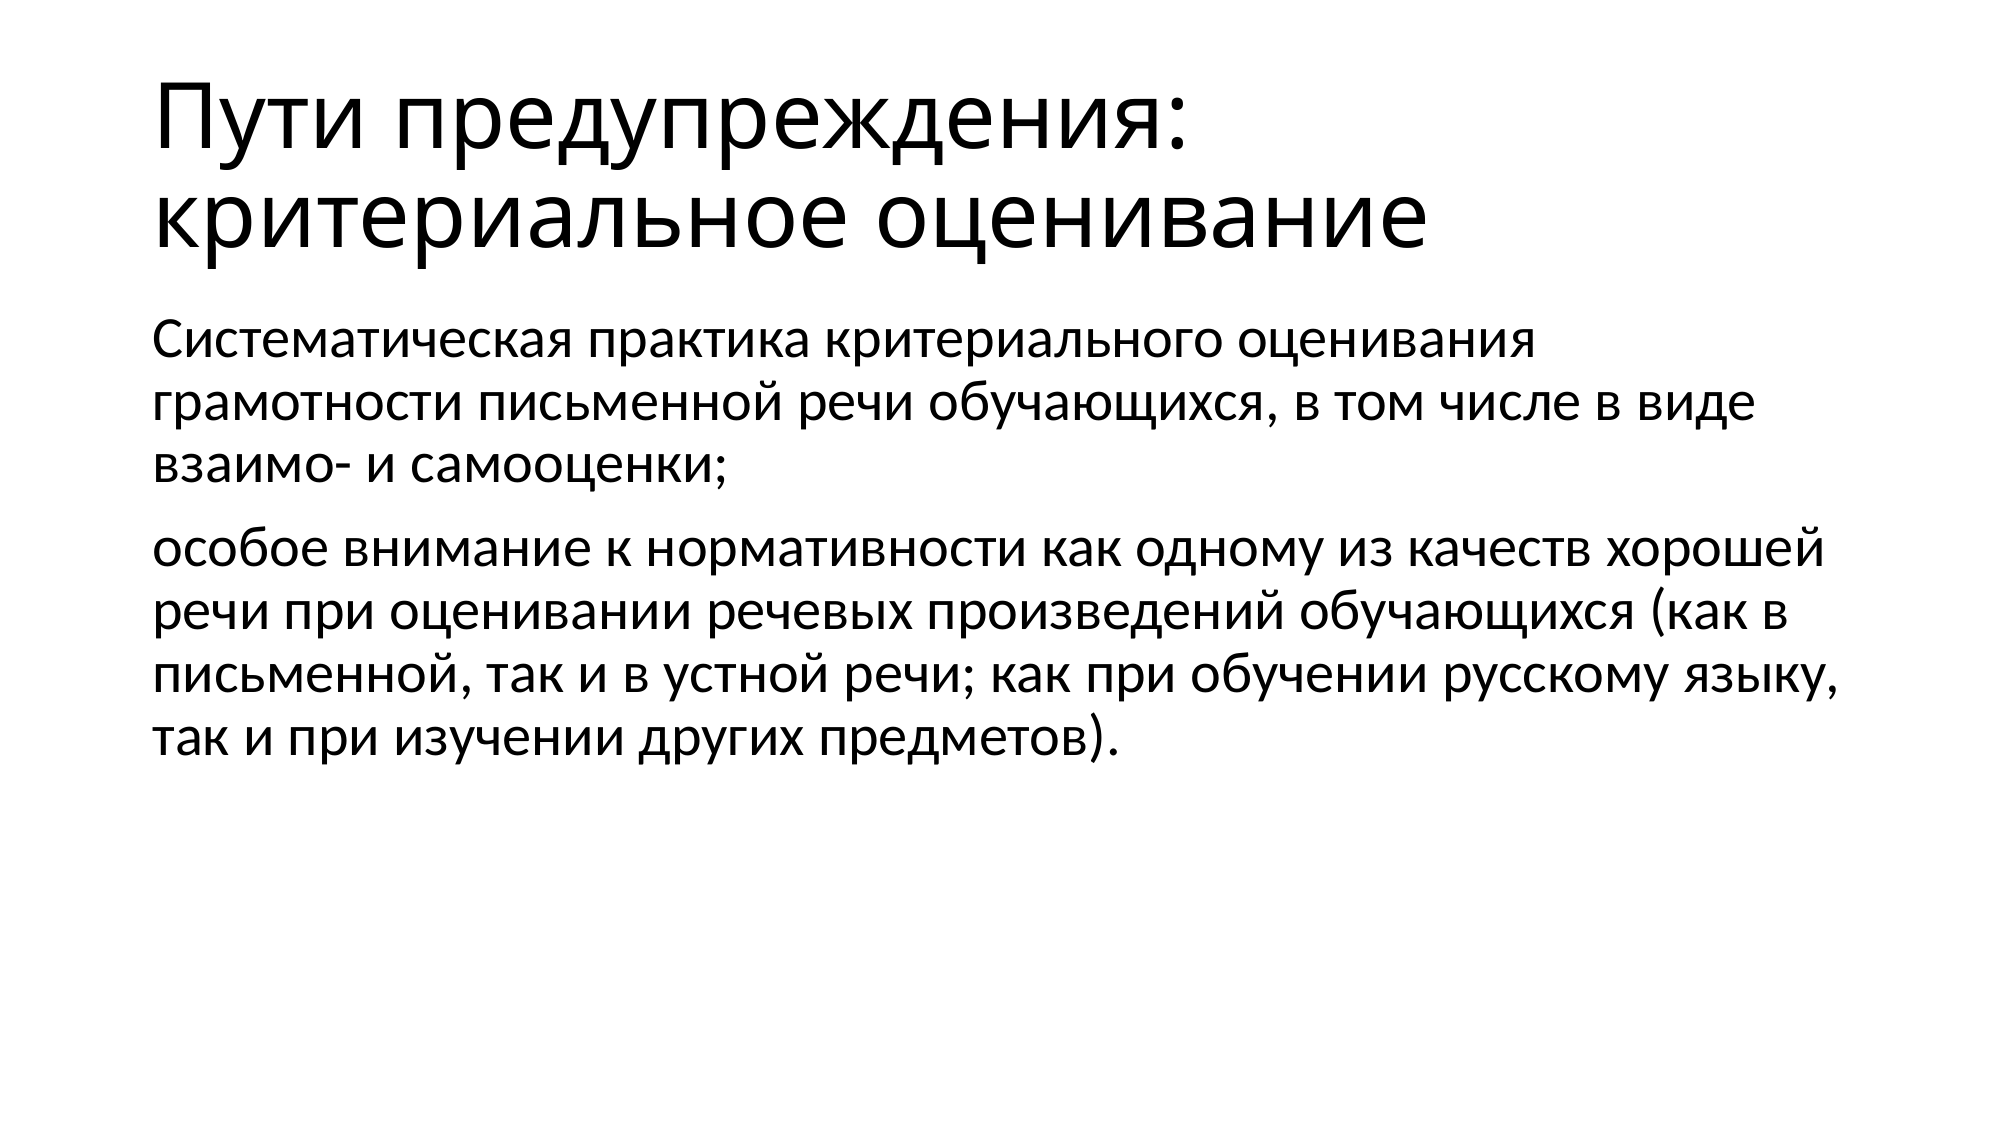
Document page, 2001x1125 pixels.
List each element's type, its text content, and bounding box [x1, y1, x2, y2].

list Систематическая практика критериального оценивания грамотности письменной речи обучающихся, в том числе в виде взаимо- и самооценки; особое внимание к нормативности как одному из качеств хорошей речи при оценивании речевых произведений обучающихся (как в письменной, так и в устной речи; как при обучении русскому языку, так и при изучении других предметов). [137, 299, 1863, 1014]
title Пути предупреждения: критериальное оценивание [137, 59, 1863, 278]
